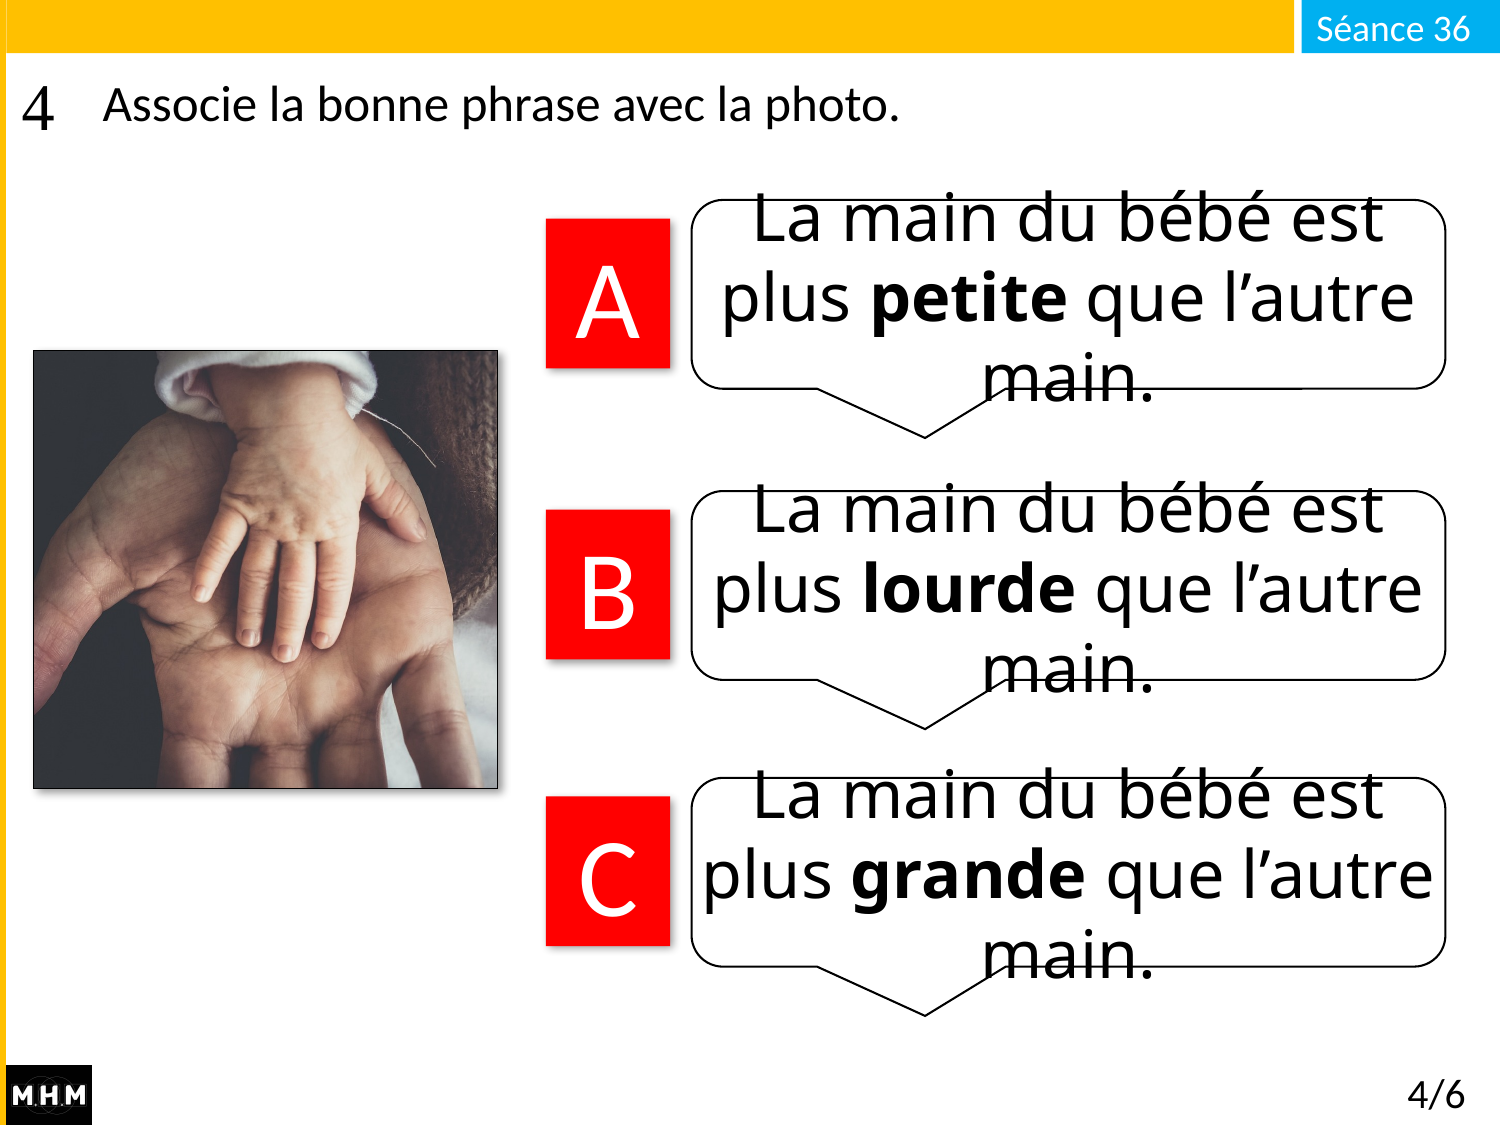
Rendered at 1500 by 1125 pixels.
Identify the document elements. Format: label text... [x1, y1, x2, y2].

text_box La main du bébé est plus grande que l’autre main. [690, 776, 1447, 1018]
text_box B [545, 509, 671, 660]
text_box C [545, 796, 671, 947]
picture [6, 1065, 92, 1125]
text_box A [545, 218, 671, 369]
picture [33, 350, 498, 789]
title Associe la bonne phrase avec la photo. [87, 32, 1382, 140]
list 4/6 [1373, 1064, 1500, 1125]
text_box La main du bébé est plus lourde que l’autre main. [690, 490, 1447, 731]
text_box La main du bébé est plus petite que l’autre main. [690, 198, 1447, 440]
